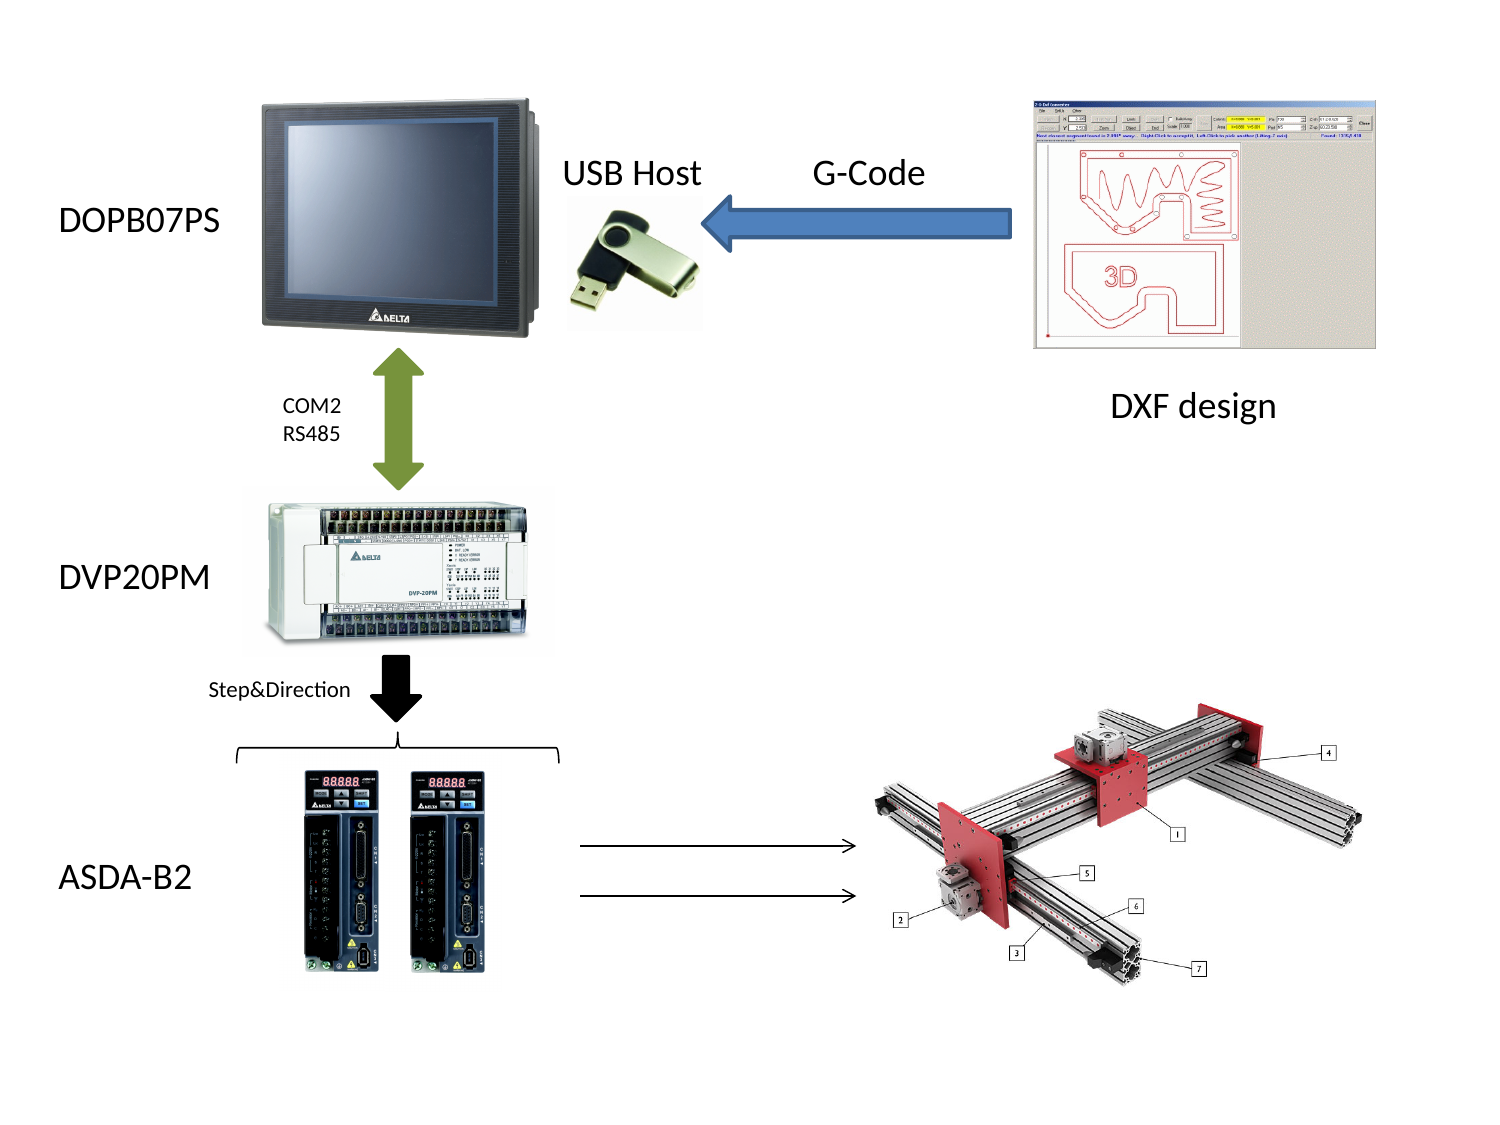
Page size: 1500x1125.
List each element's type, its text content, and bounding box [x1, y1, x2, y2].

text_box G-Code [798, 140, 942, 201]
text_box USB Host [554, 140, 718, 201]
text_box [372, 357, 425, 485]
text_box [709, 194, 1012, 253]
text_box DOPB07PS [43, 187, 236, 248]
text_box [235, 731, 560, 764]
text_box Step&Direction [193, 667, 367, 710]
text_box ASDA-B2 [43, 844, 208, 905]
text_box COM2 RS485 [268, 383, 362, 454]
picture [1033, 100, 1376, 349]
text_box DVP20PM [43, 544, 227, 605]
picture [242, 486, 555, 658]
picture [861, 698, 1376, 992]
picture [252, 89, 549, 349]
picture [567, 195, 703, 332]
picture [278, 751, 503, 992]
text_box DXF design [1095, 373, 1293, 434]
text_box [369, 665, 423, 723]
